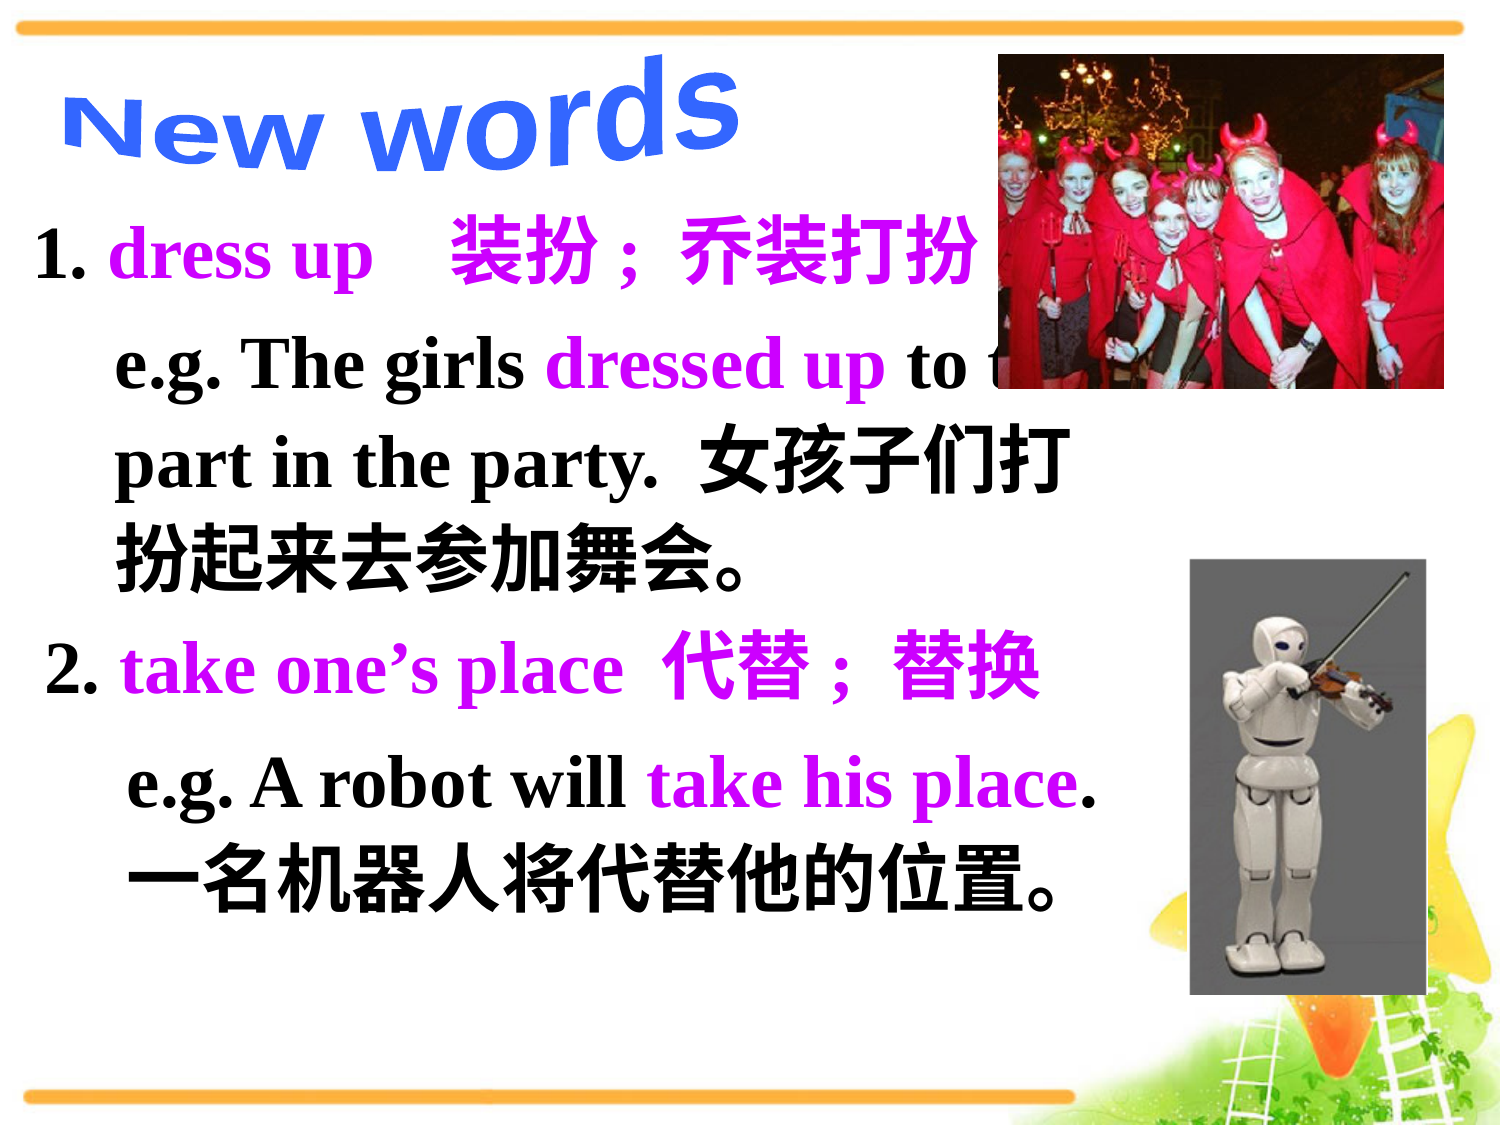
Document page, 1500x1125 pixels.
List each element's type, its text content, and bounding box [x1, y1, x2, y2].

text_box e.g. A robot will take his place. 一名机器人将代替他的位置。 [112, 716, 1181, 929]
picture [0, 0, 1500, 1125]
text_box e.g. The girls dressed up to take part in the party. 女孩子们打扮起来去参加舞会。 [100, 296, 1140, 609]
text_box 2. take one’s place 代替; 替换 [29, 610, 1117, 716]
text_box 1. dress up 装扮; 乔装打扮 [17, 196, 992, 302]
